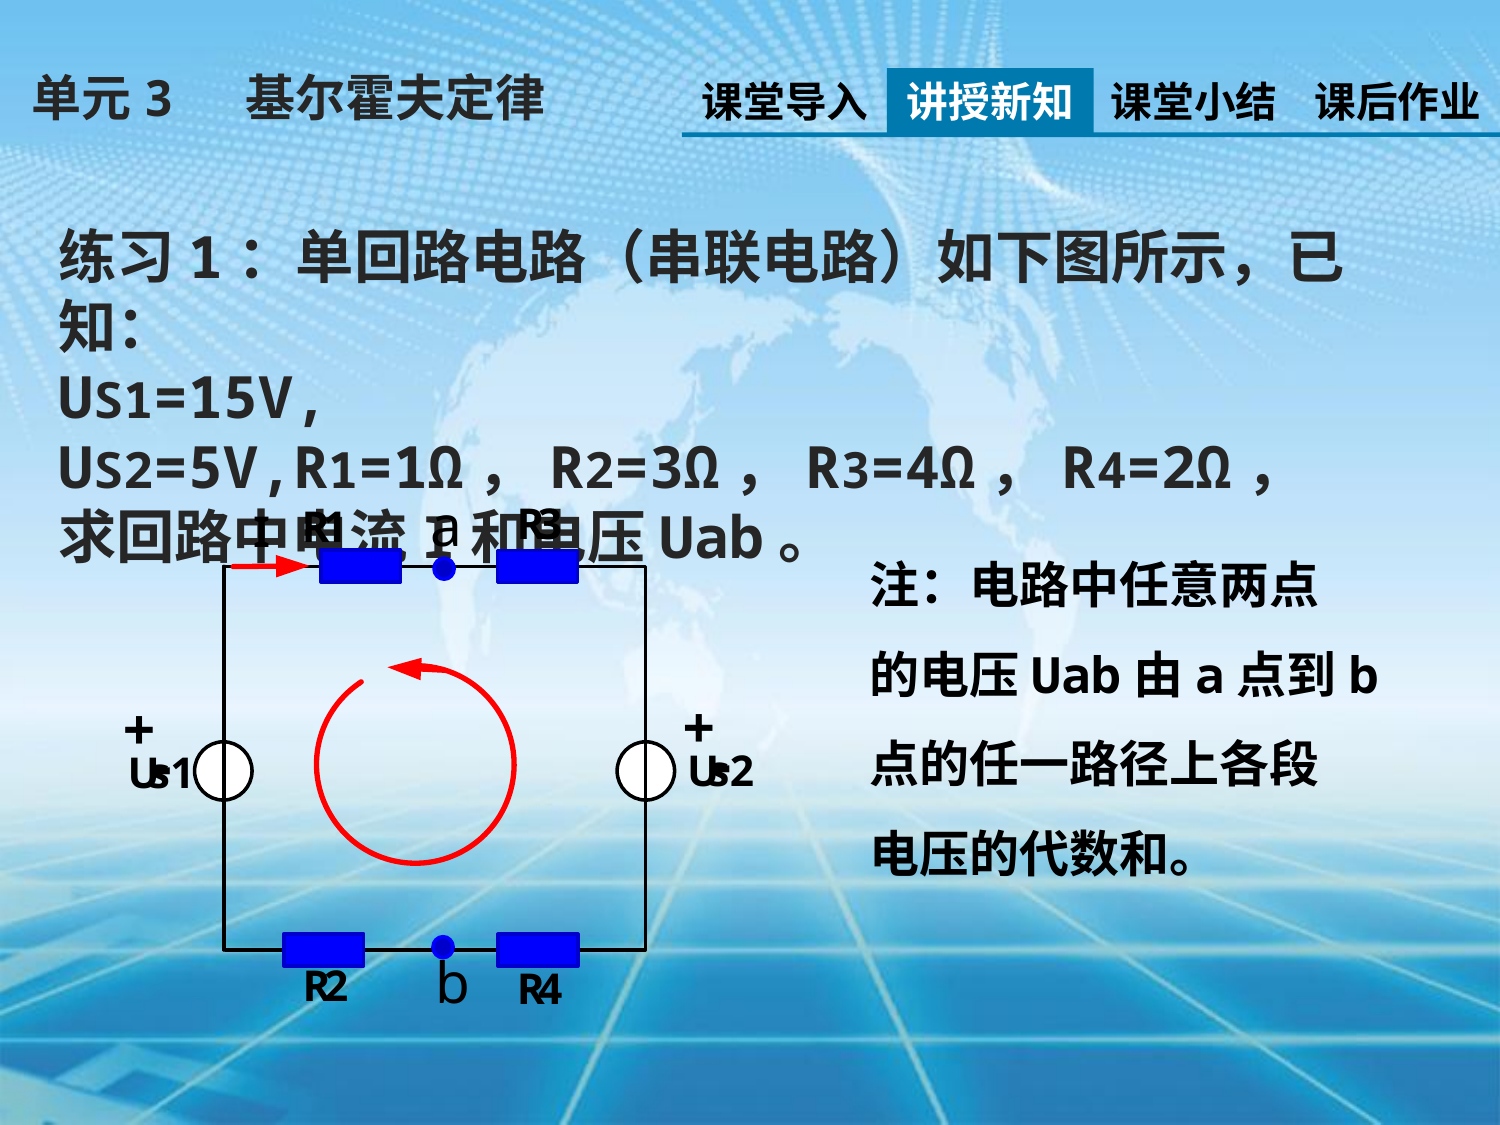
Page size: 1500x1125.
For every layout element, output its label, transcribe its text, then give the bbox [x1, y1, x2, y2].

picture [0, 0, 1500, 1125]
text_box 注：电路中任意两点 的电压Uab由a点到b 点的任一路径上各段 电压的代数和。 [854, 516, 1394, 891]
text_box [16, 59, 1500, 135]
text_box 练习1：单回路电路（串联电路）如下图所示，已知： US1=15V, US2=5V,R1=1Ω，R2=3Ω，R3=4Ω，R4=2Ω， 求回路中电流I和电压Uab。 [43, 212, 1441, 578]
